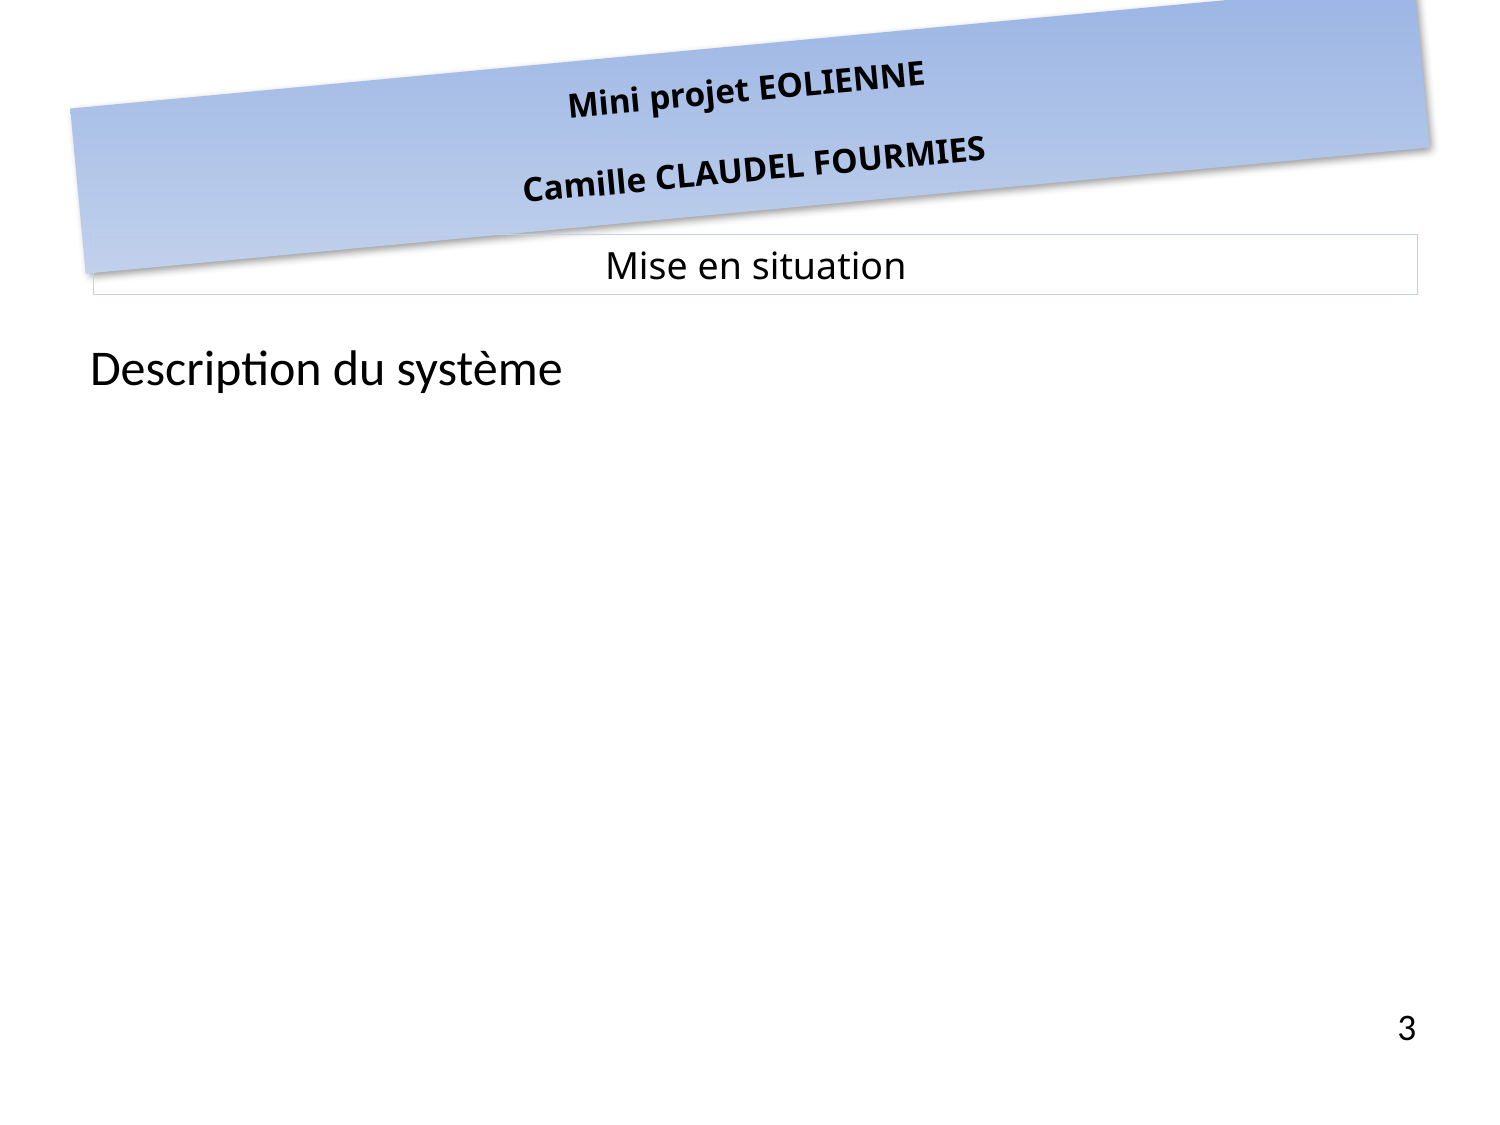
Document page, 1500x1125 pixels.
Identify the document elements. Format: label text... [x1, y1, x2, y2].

text_box 3 [1382, 996, 1454, 1056]
list Description du système [75, 328, 1425, 938]
text_box Mise en situation [93, 234, 1418, 295]
title Mini projet EOLIENNE Camille CLAUDEL FOURMIES [70, 0, 1430, 274]
